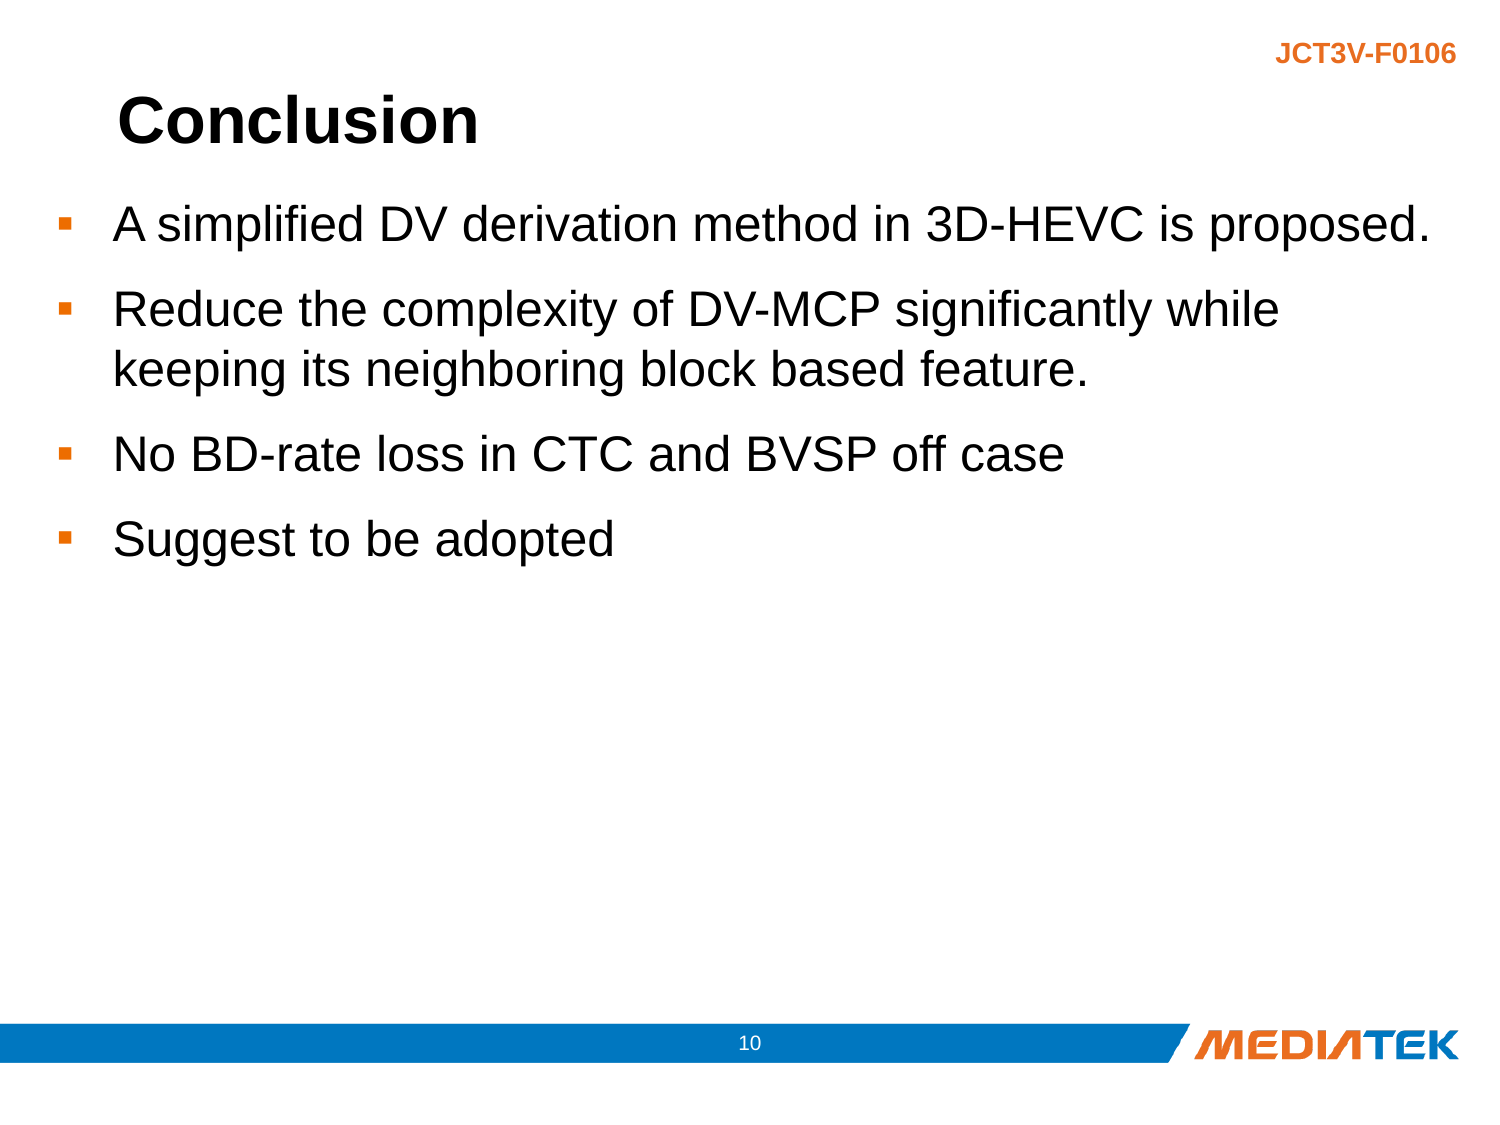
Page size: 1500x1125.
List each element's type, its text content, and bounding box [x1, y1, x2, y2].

title Conclusion [101, 62, 1425, 172]
picture [0, 1023, 711, 1063]
picture [789, 1023, 1459, 1063]
slide_number 9 [711, 1022, 789, 1090]
list A simplified DV derivation method in 3D-HEVC is proposed. Reduce the complexity of DV-MCP significantly while keeping its neighboring block based feature. No BD-rate loss in CTC and BVSP off case Suggest to be adopted [41, 184, 1459, 998]
